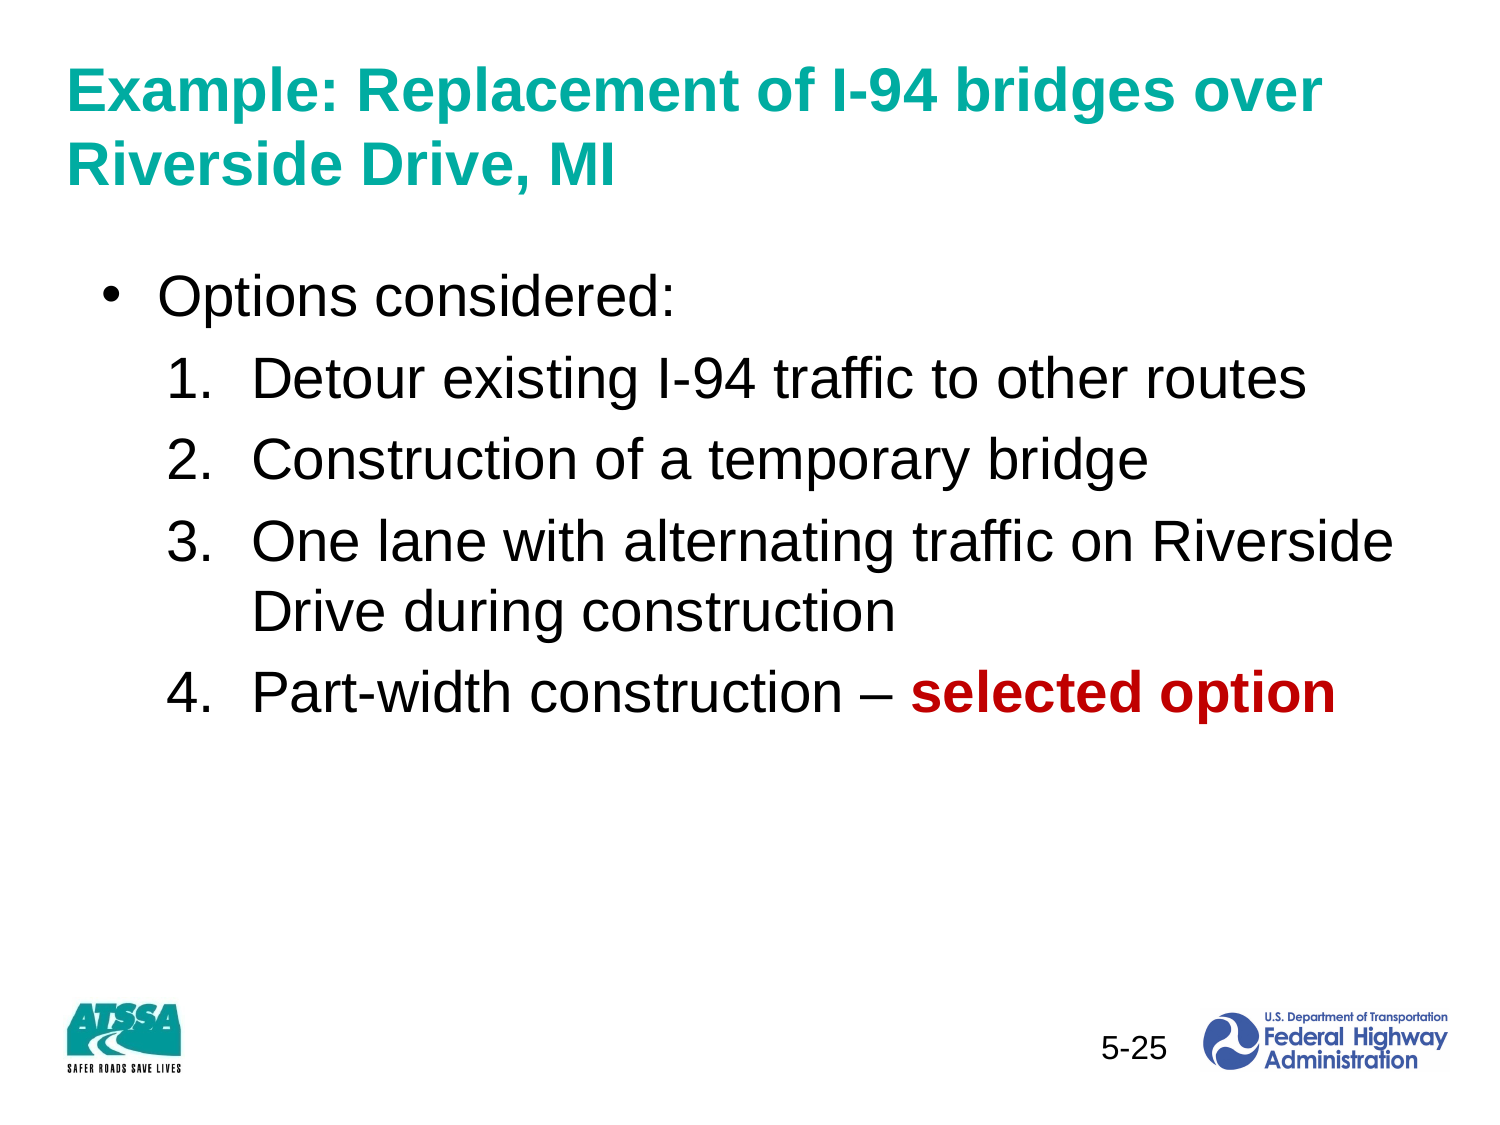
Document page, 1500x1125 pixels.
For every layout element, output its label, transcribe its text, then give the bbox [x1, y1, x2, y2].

picture [1200, 1008, 1450, 1072]
picture [63, 997, 185, 1077]
list Options considered: Detour existing I-94 traffic to other routes Construction of a temporary bridge One lane with alternating traffic on Riverside Drive during construction Part-width construction – selected option [86, 250, 1424, 1012]
title Example: Replacement of I-94 bridges over Riverside Drive, MI [51, 41, 1424, 205]
